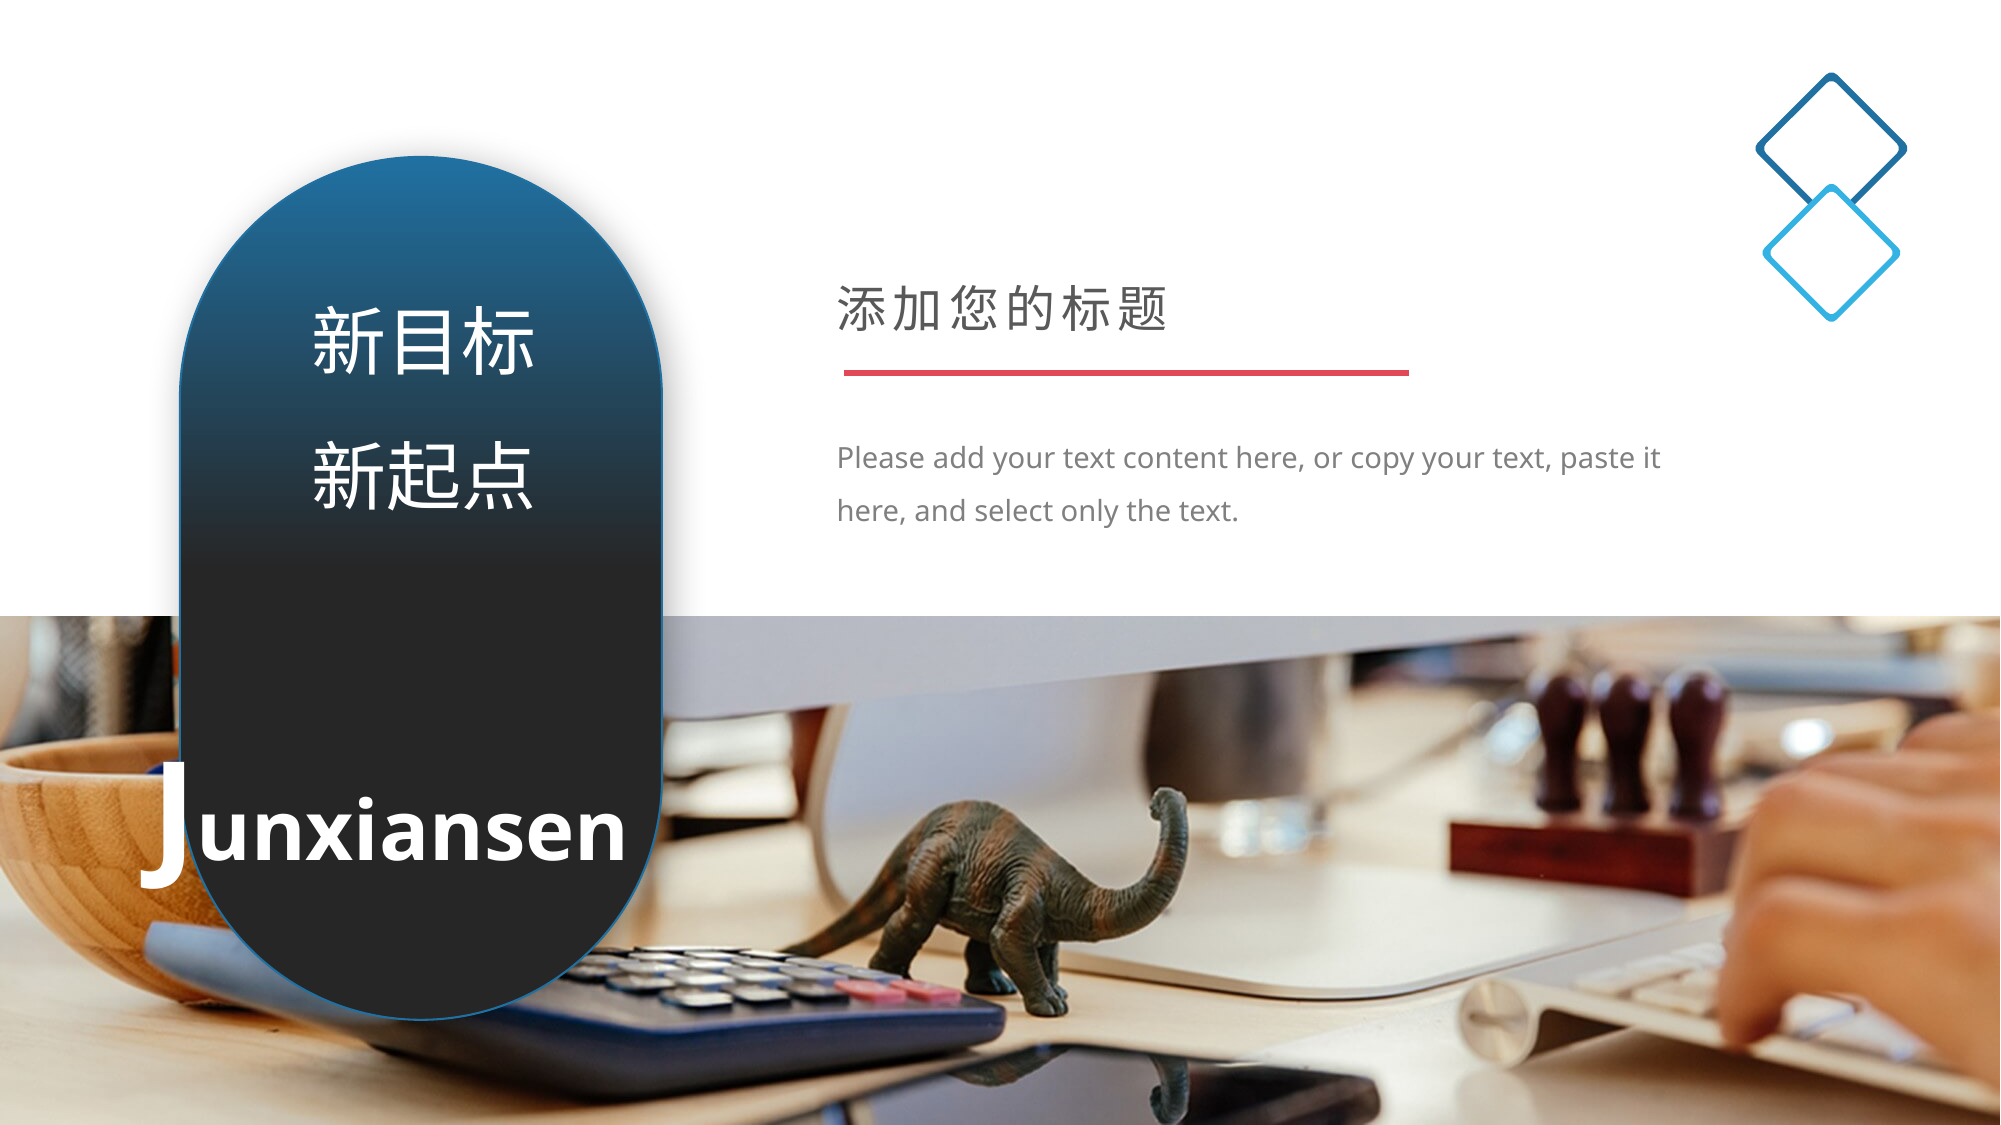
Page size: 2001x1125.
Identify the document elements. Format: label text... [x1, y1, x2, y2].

text_box Please add your text content here, or copy your text, paste it here, and select only the text. [821, 414, 1701, 535]
text_box [1746, 2, 1917, 120]
text_box [0, 615, 2000, 1125]
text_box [1775, 92, 1888, 205]
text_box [1780, 201, 1883, 304]
text_box 新目标 新起点 [287, 242, 562, 527]
text_box 添加您的标题 [821, 240, 1277, 346]
text_box [209, 896, 633, 1021]
text_box [178, 155, 663, 871]
text_box Junxiansen [136, 715, 645, 896]
